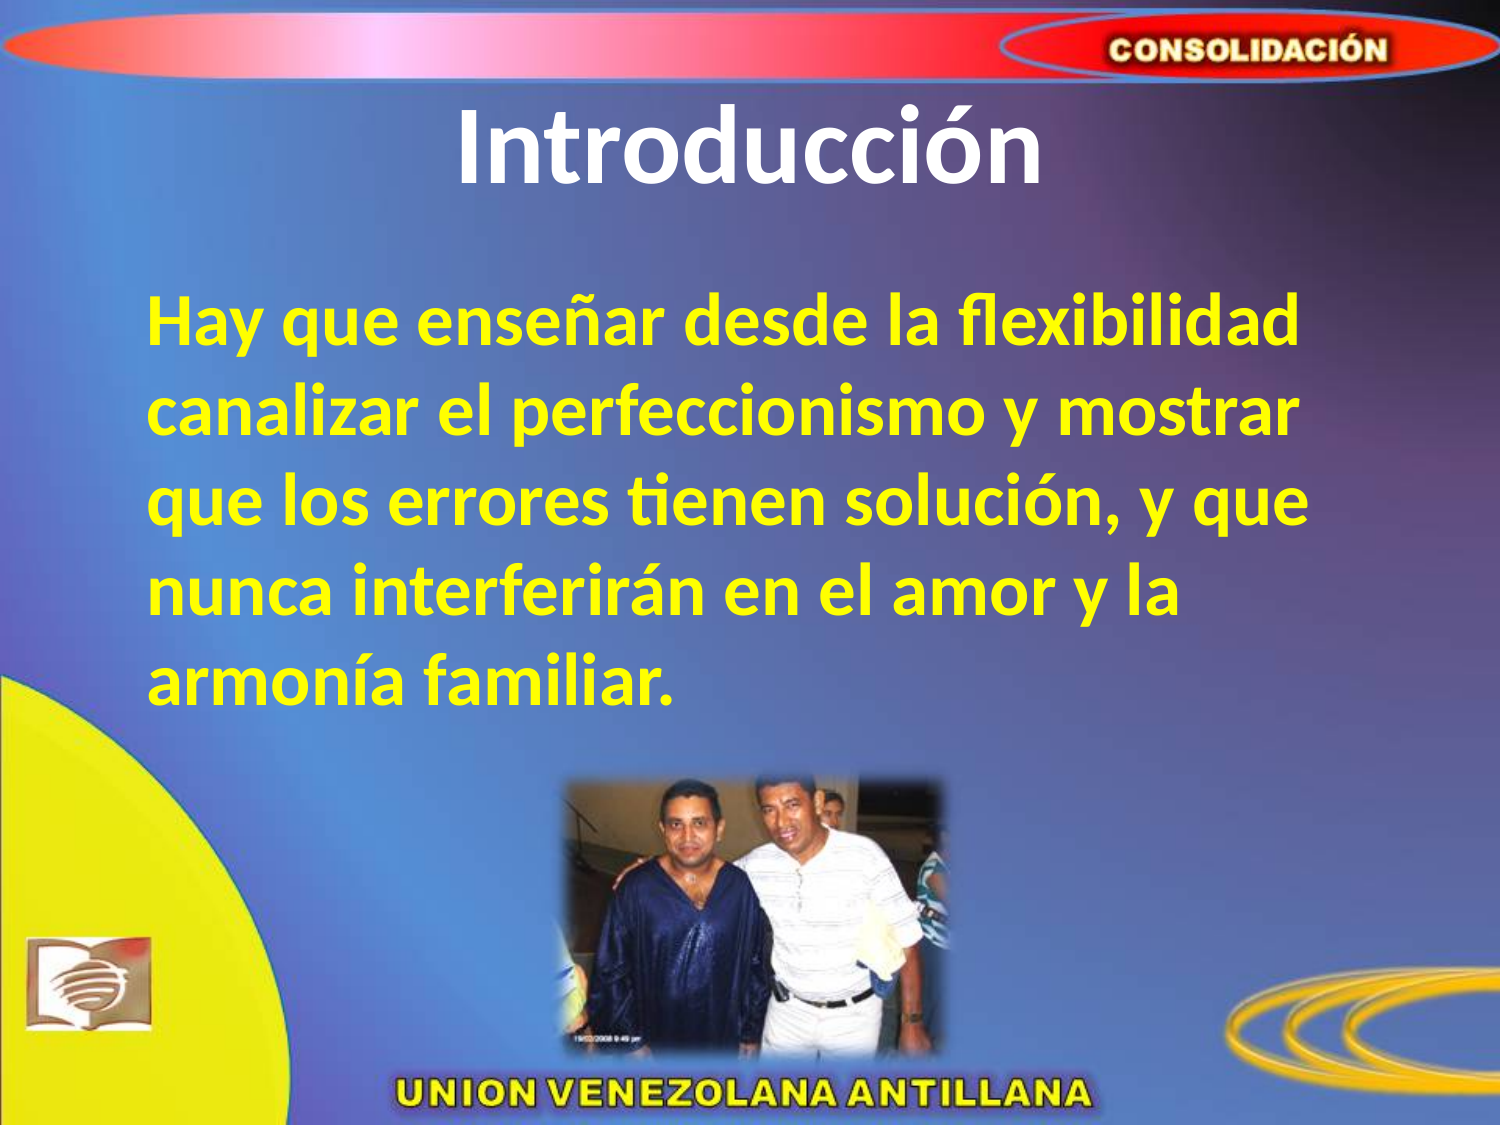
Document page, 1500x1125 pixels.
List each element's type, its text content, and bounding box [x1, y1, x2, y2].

picture [0, 0, 1500, 1125]
title Introducción [75, 45, 1425, 233]
list Hay que enseñar desde la flexibilidad canalizar el perfeccionismo y mostrar que los errores tienen solución, y que nunca interferirán en el amor y la armonía familiar. [75, 262, 1425, 1005]
